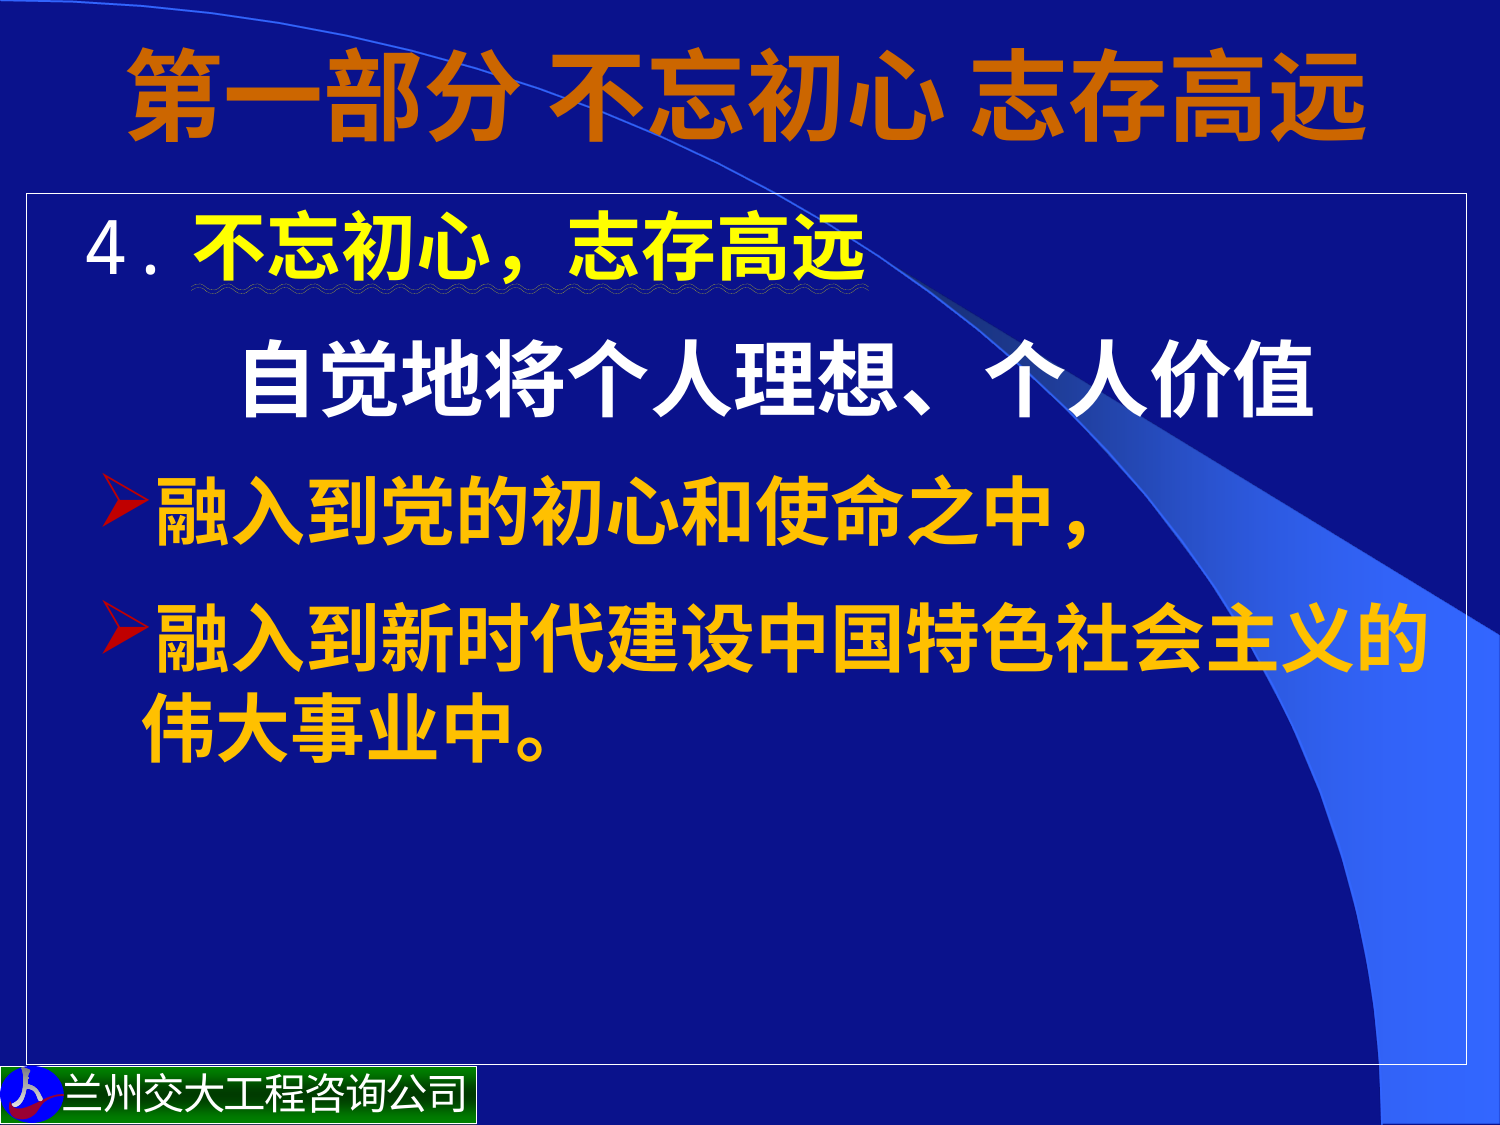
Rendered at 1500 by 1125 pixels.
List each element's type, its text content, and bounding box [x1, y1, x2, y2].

title 第一部分 不忘初心 志存高远 [26, 0, 1467, 188]
list 4.不忘初心，志存高远 自觉地将个人理想、个人价值 融入到党的初心和使命之中， 融入到新时代建设中国特色社会主义的伟大事业中。 [26, 193, 1467, 1065]
picture [0, 0, 1500, 1125]
